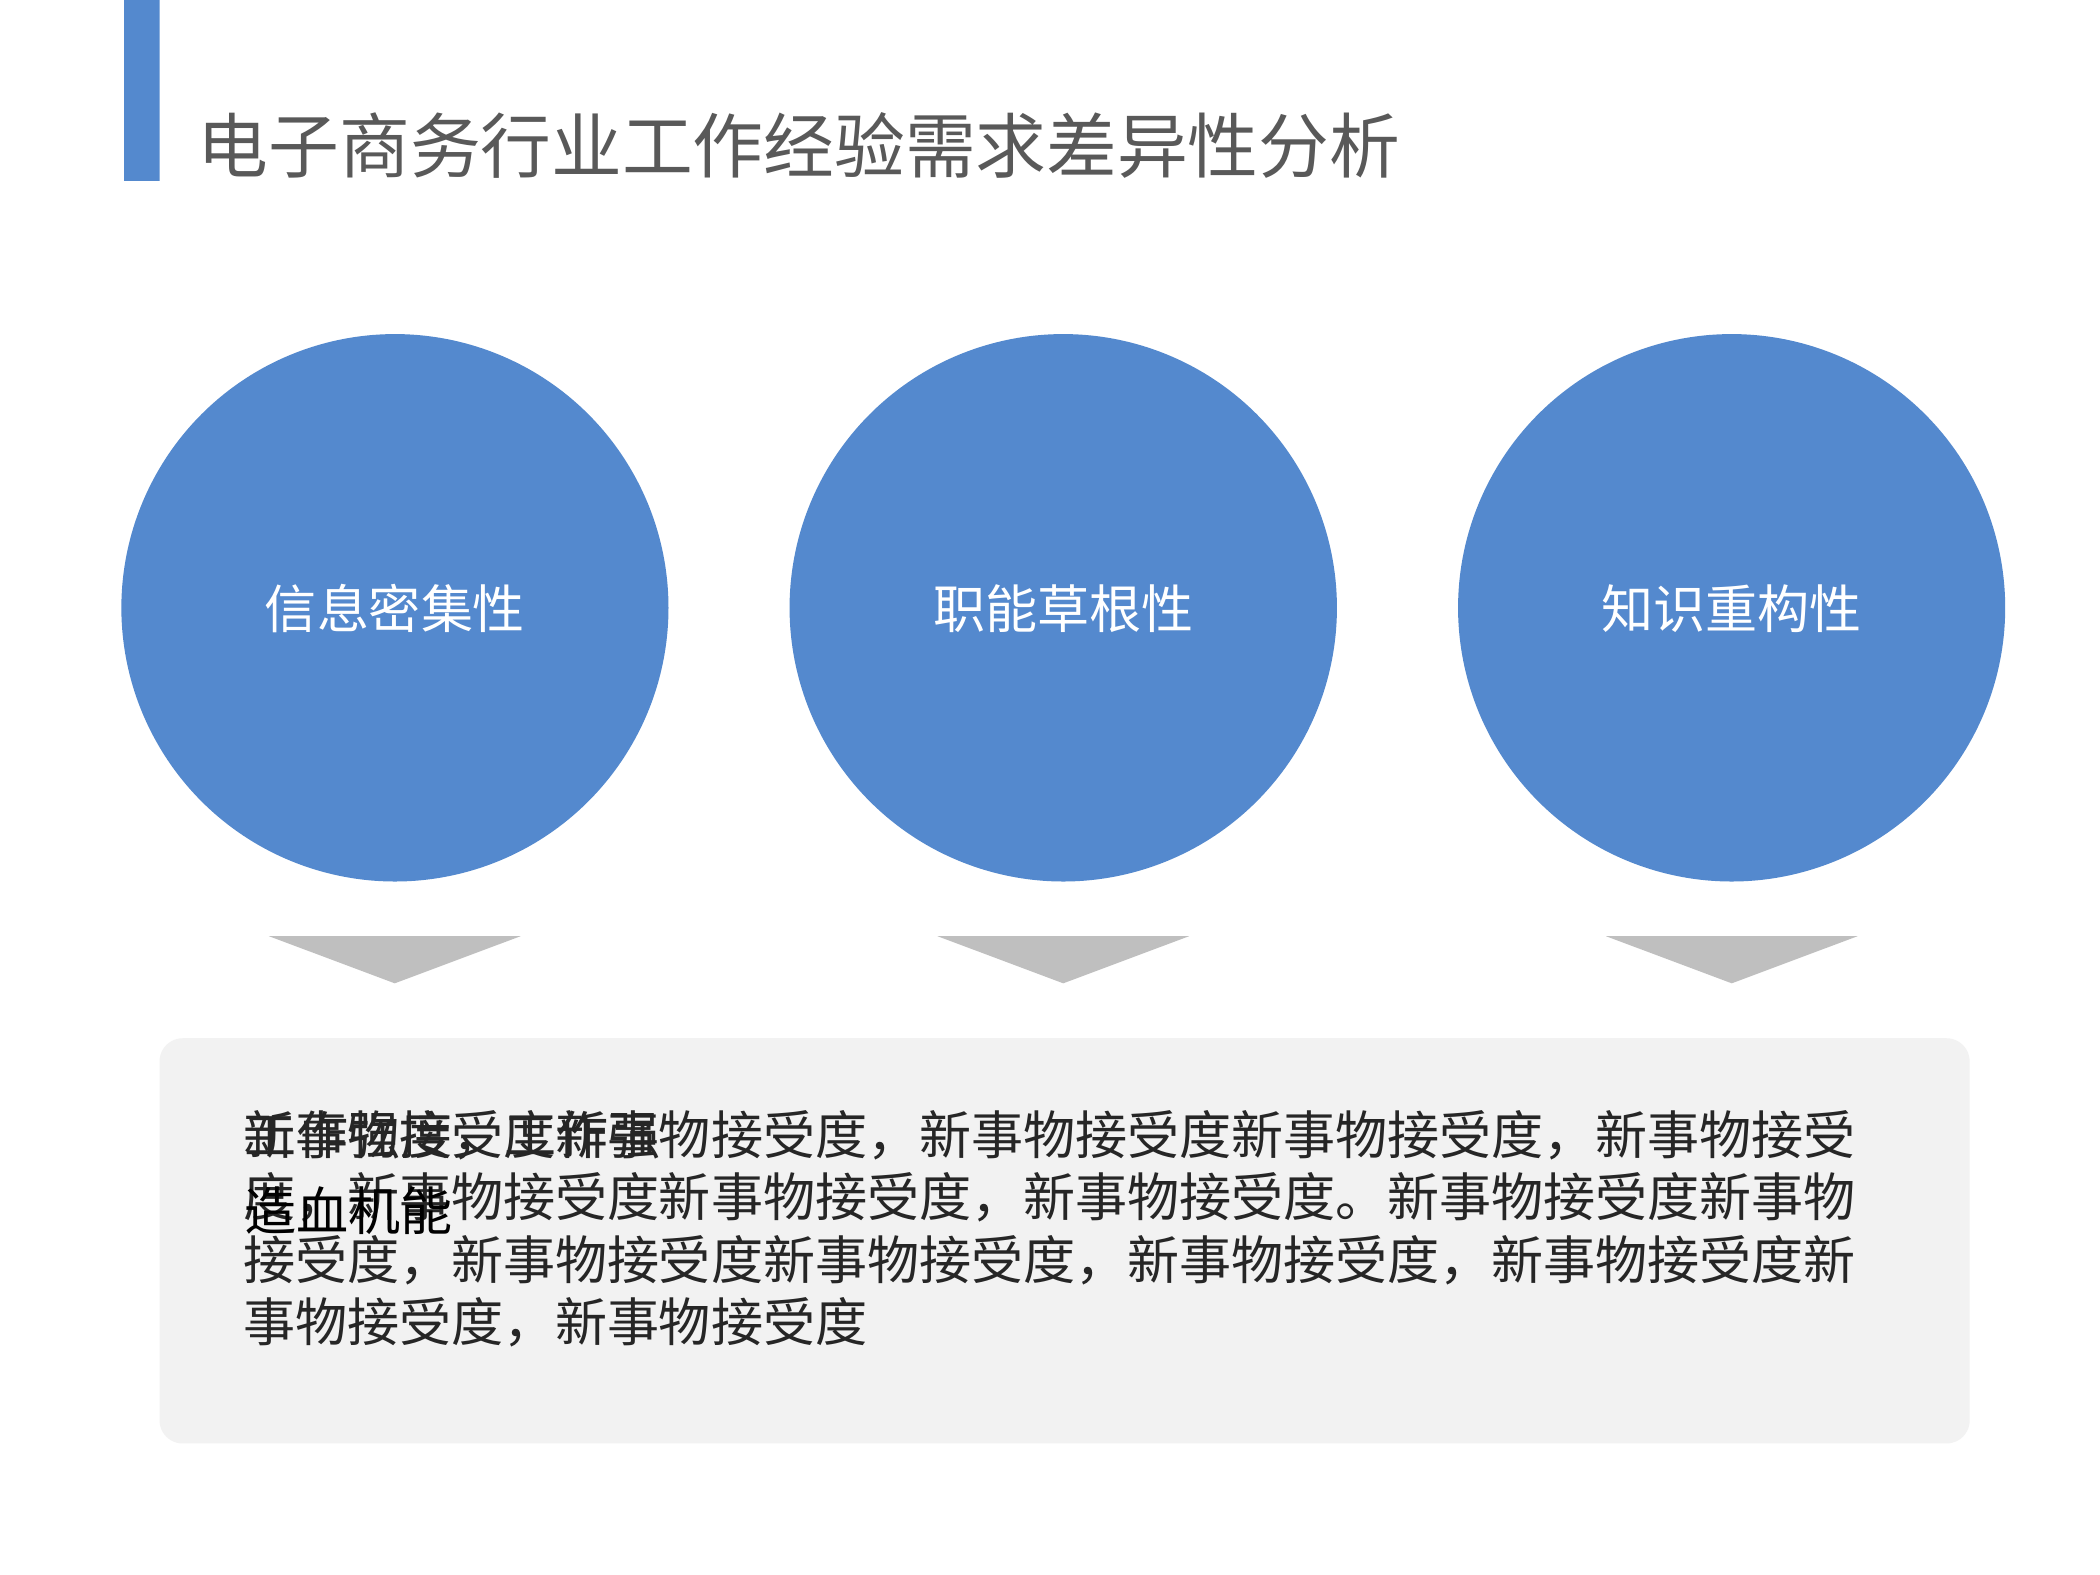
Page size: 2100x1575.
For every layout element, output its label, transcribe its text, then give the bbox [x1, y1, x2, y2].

text_box [937, 935, 1190, 985]
text_box [123, 0, 161, 182]
text_box [268, 935, 521, 985]
text_box [1605, 935, 1858, 985]
text_box 职能草根性 [788, 333, 1338, 883]
text_box 电子商务行业工作经验需求差异性分析 [176, 90, 1712, 197]
text_box [158, 1037, 1971, 1445]
text_box 新事物接受度新事物接受度，新事物接受度新事物接受度，新事物接受度，新事物接受度新事物接受度，新事物接受度。新事物接受度新事物接受度，新事物接受度新事物接受度，新事物接受度，新事物接受度新事物接受度，新事物接受度 [222, 1091, 1902, 1363]
text_box 工作强度，工作强 [223, 1091, 1904, 1176]
text_box 造血机能 [223, 1167, 669, 1252]
text_box 知识重构性 [1457, 333, 2007, 883]
text_box 信息密集性 [120, 333, 670, 883]
